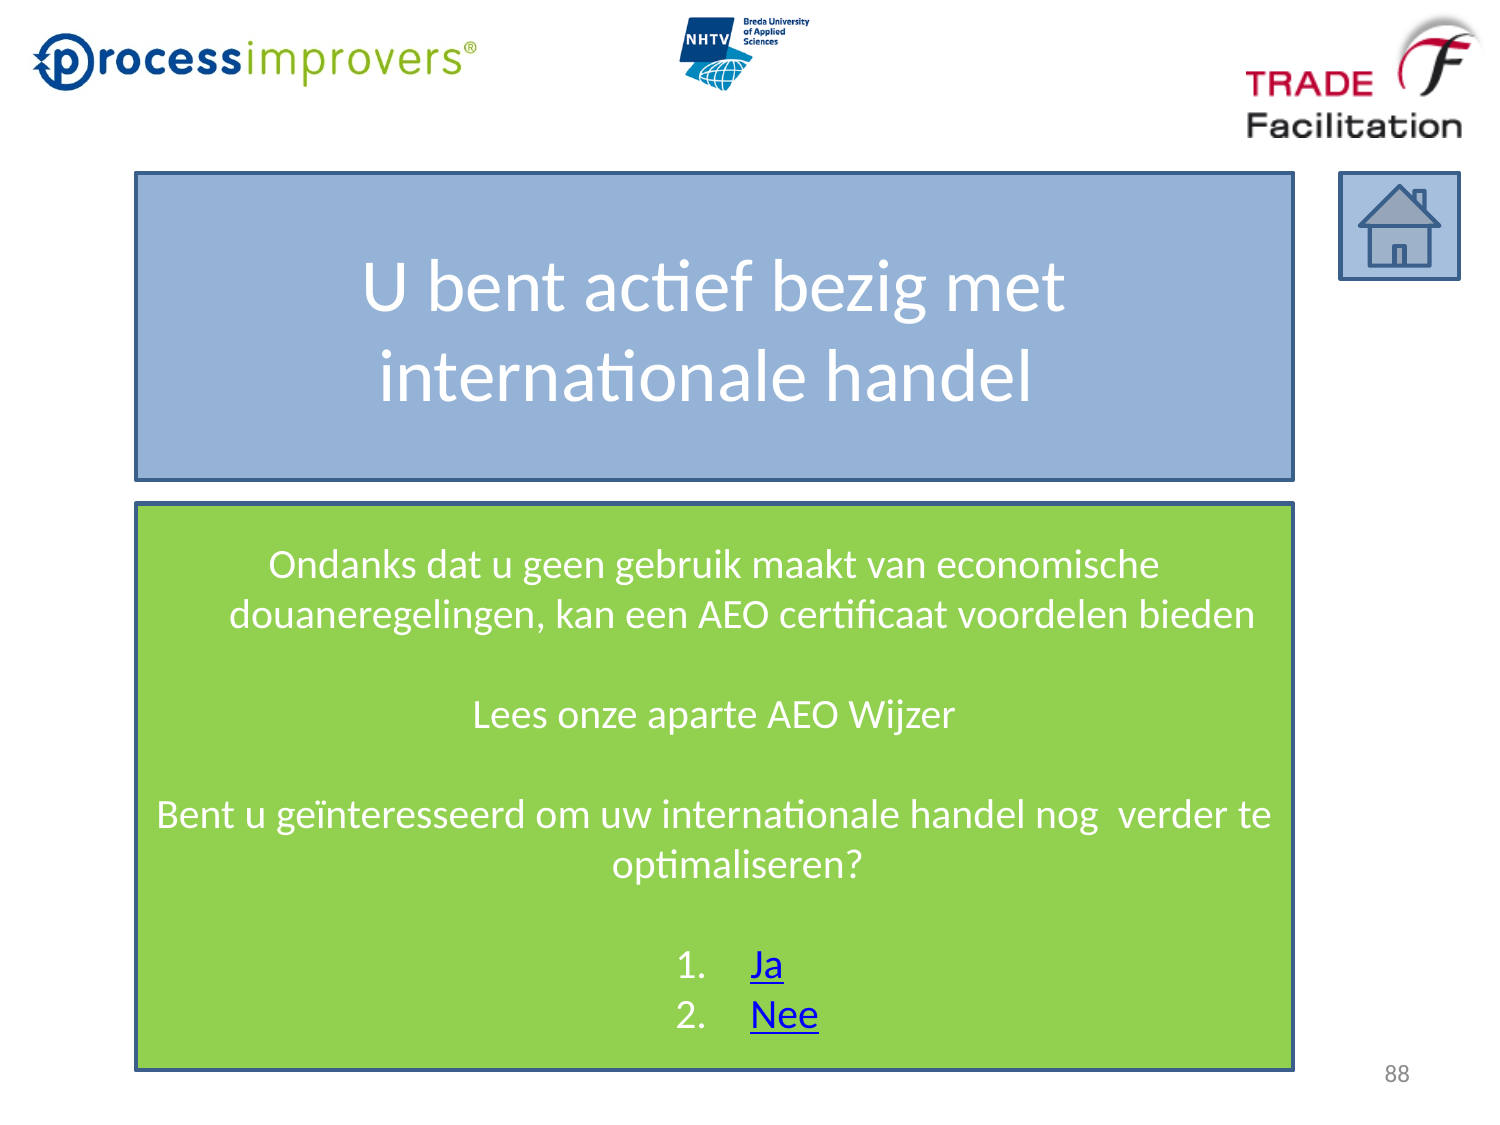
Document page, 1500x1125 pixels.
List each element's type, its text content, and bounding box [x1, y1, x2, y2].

picture [1246, 10, 1487, 138]
picture [29, 30, 479, 93]
text_box U bent actief bezig met internationale handel [134, 171, 1295, 482]
text_box Ondanks dat u geen gebruik maakt van economische douaneregelingen, kan een AEO certificaat voordelen bieden Lees onze aparte AEO Wijzer Bent u geïnteresseerd om uw internationale handel nog verder te optimaliseren? Ja Nee [134, 501, 1295, 1072]
picture [667, 4, 816, 103]
slide_number 88 [1074, 1042, 1425, 1103]
text_box [1338, 171, 1461, 281]
